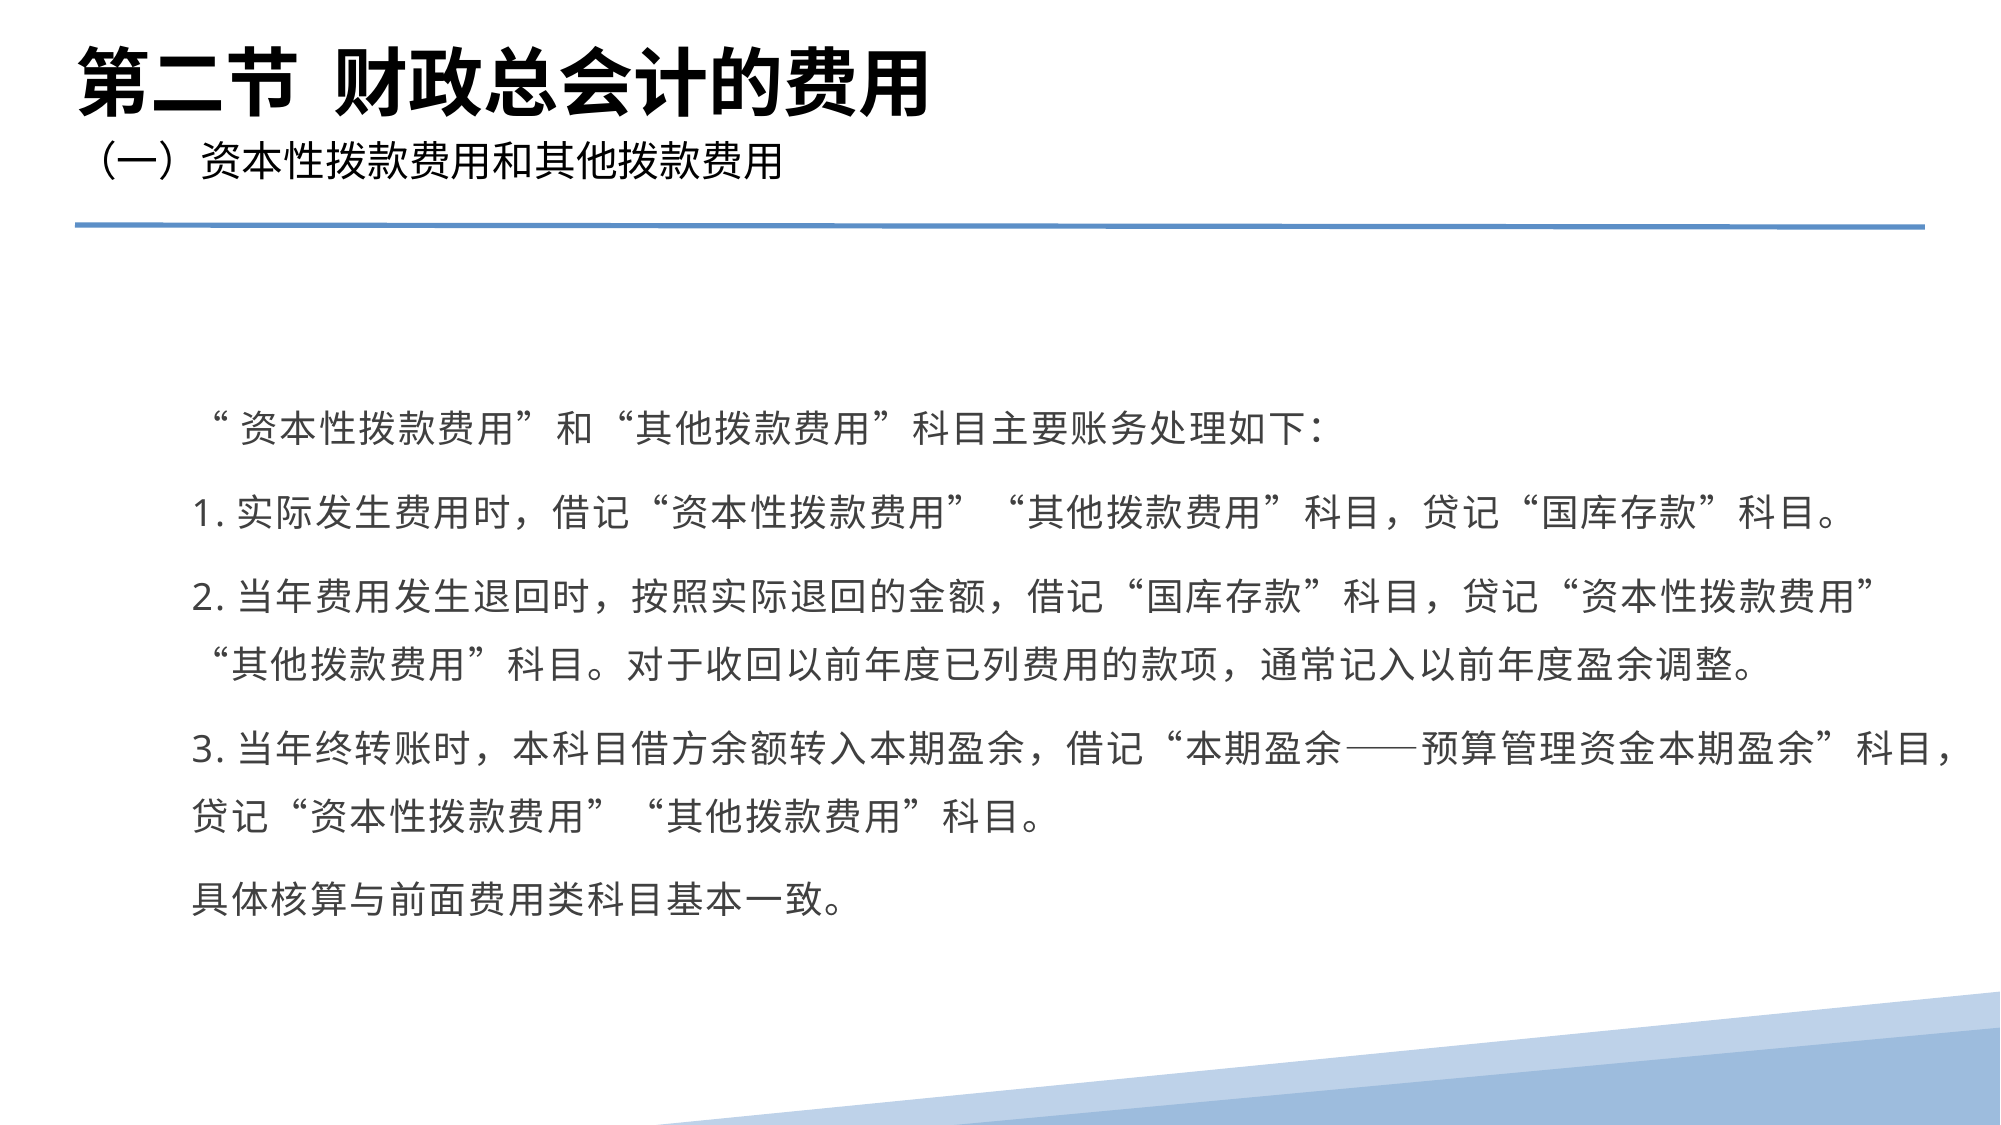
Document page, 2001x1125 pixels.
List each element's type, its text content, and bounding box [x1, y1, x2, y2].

text_box （一）资本性拨款费用和其他拨款费用 [75, 124, 1925, 200]
text_box “资本性拨款费用”和“其他拨款费用”科目主要账务处理如下： 1.实际发生费用时，借记“资本性拨款费用”“其他拨款费用”科目，贷记“国库存款”科目。 2.当年费用发生退回时，按照实际退回的金额，借记“国库存款”科目，贷记“资本性拨款费用”“其他拨款费用”科目。对于收回以前年度已列费用的款项，通常记入以前年度盈余调整。 3.当年终转账时，本科目借方余额转入本期盈余，借记“本期盈余——预算管理资金本期盈余”科目，贷记“资本性拨款费用”“其他拨款费用”科目。 具体核算与前面费用类科目基本一致。 [181, 301, 1972, 1003]
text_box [656, 991, 2000, 1125]
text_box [74, 224, 1925, 228]
text_box 第二节 财政总会计的费用 [75, 24, 1925, 124]
